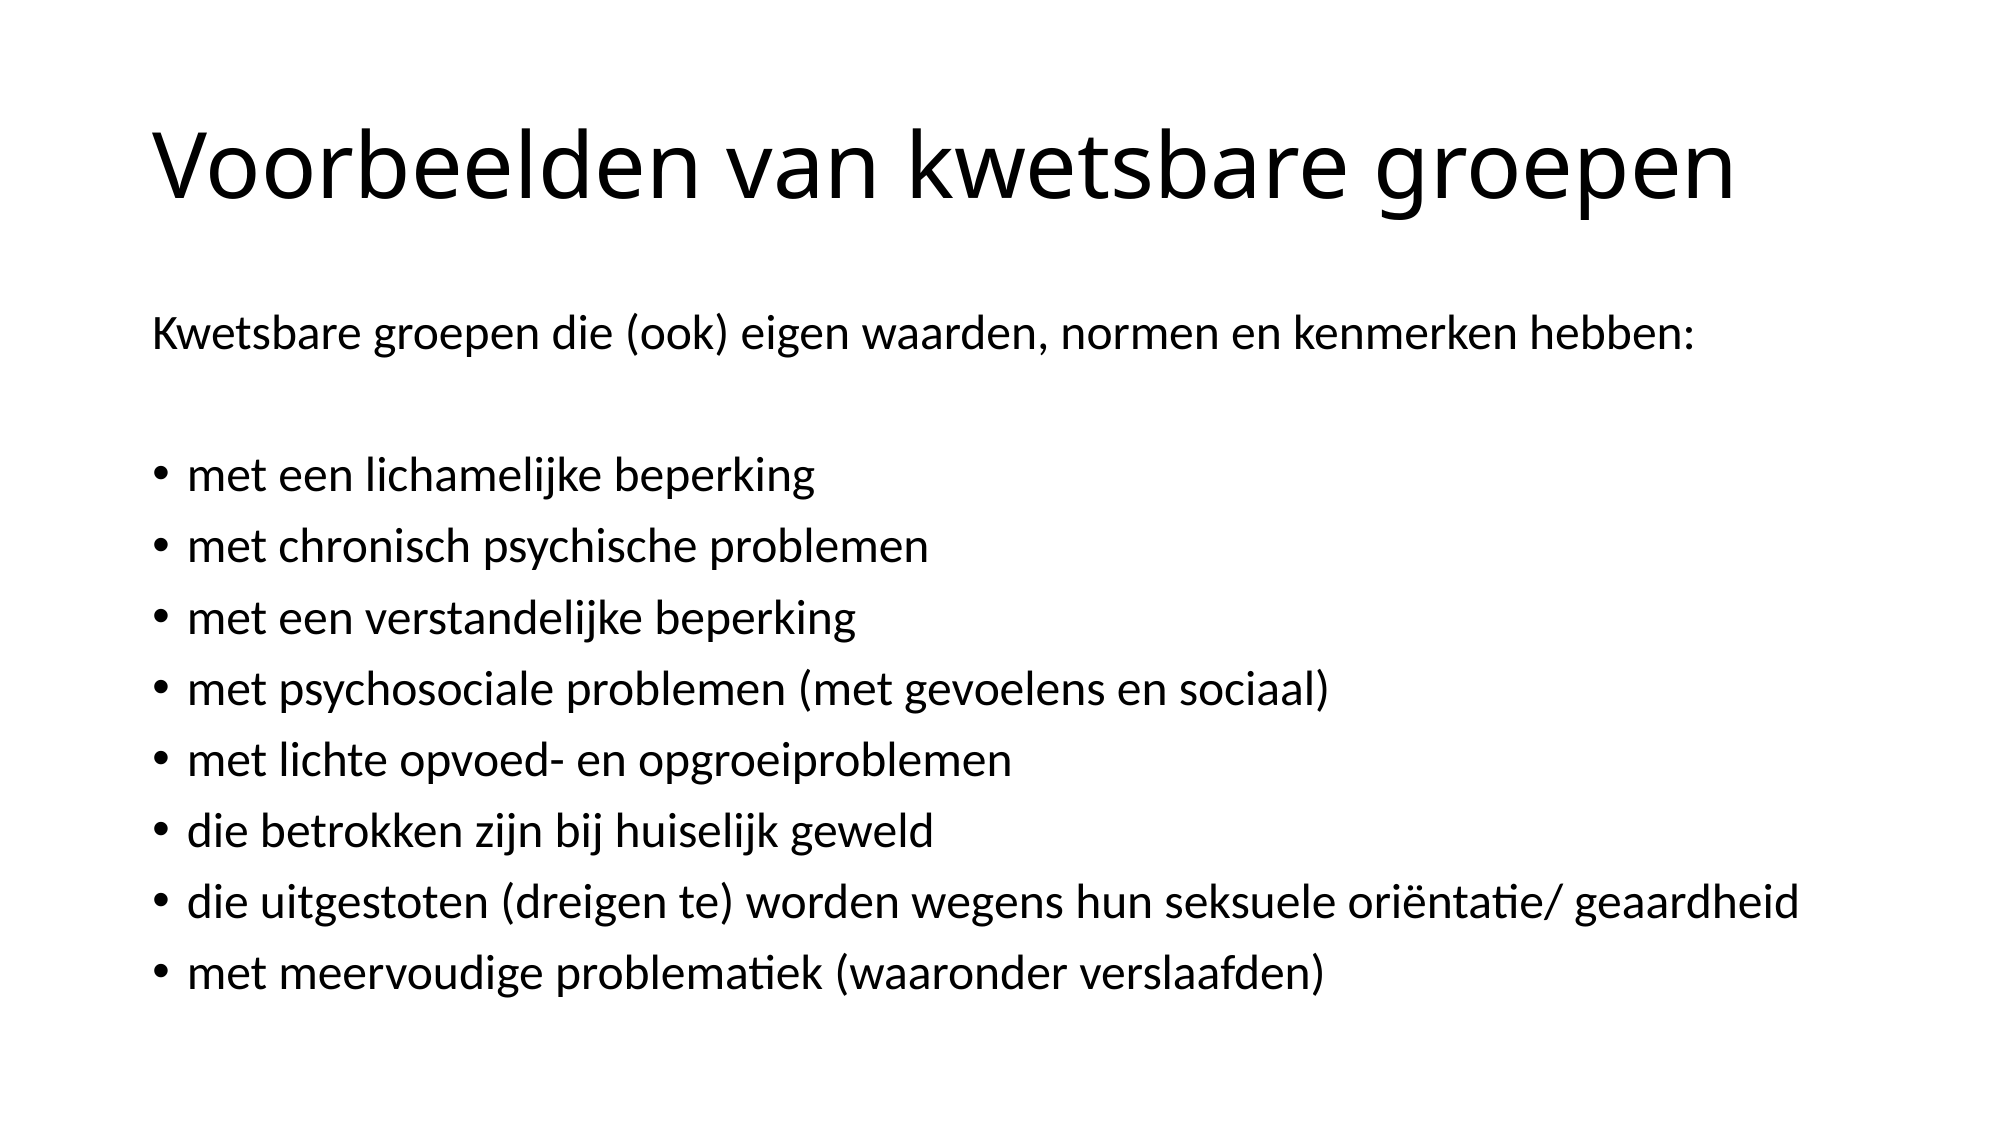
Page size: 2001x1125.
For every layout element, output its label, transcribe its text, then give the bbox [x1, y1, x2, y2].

title Voorbeelden van kwetsbare groepen [137, 59, 1863, 278]
list Kwetsbare groepen die (ook) eigen waarden, normen en kenmerken hebben: met een lichamelijke beperking met chronisch psychische problemen met een verstandelijke beperking met psychosociale problemen (met gevoelens en sociaal) met lichte opvoed- en opgroeiproblemen die betrokken zijn bij huiselijk geweld die uitgestoten (dreigen te) worden wegens hun seksuele oriëntatie/ geaardheid met meervoudige problematiek (waaronder verslaafden) [137, 299, 2000, 1014]
